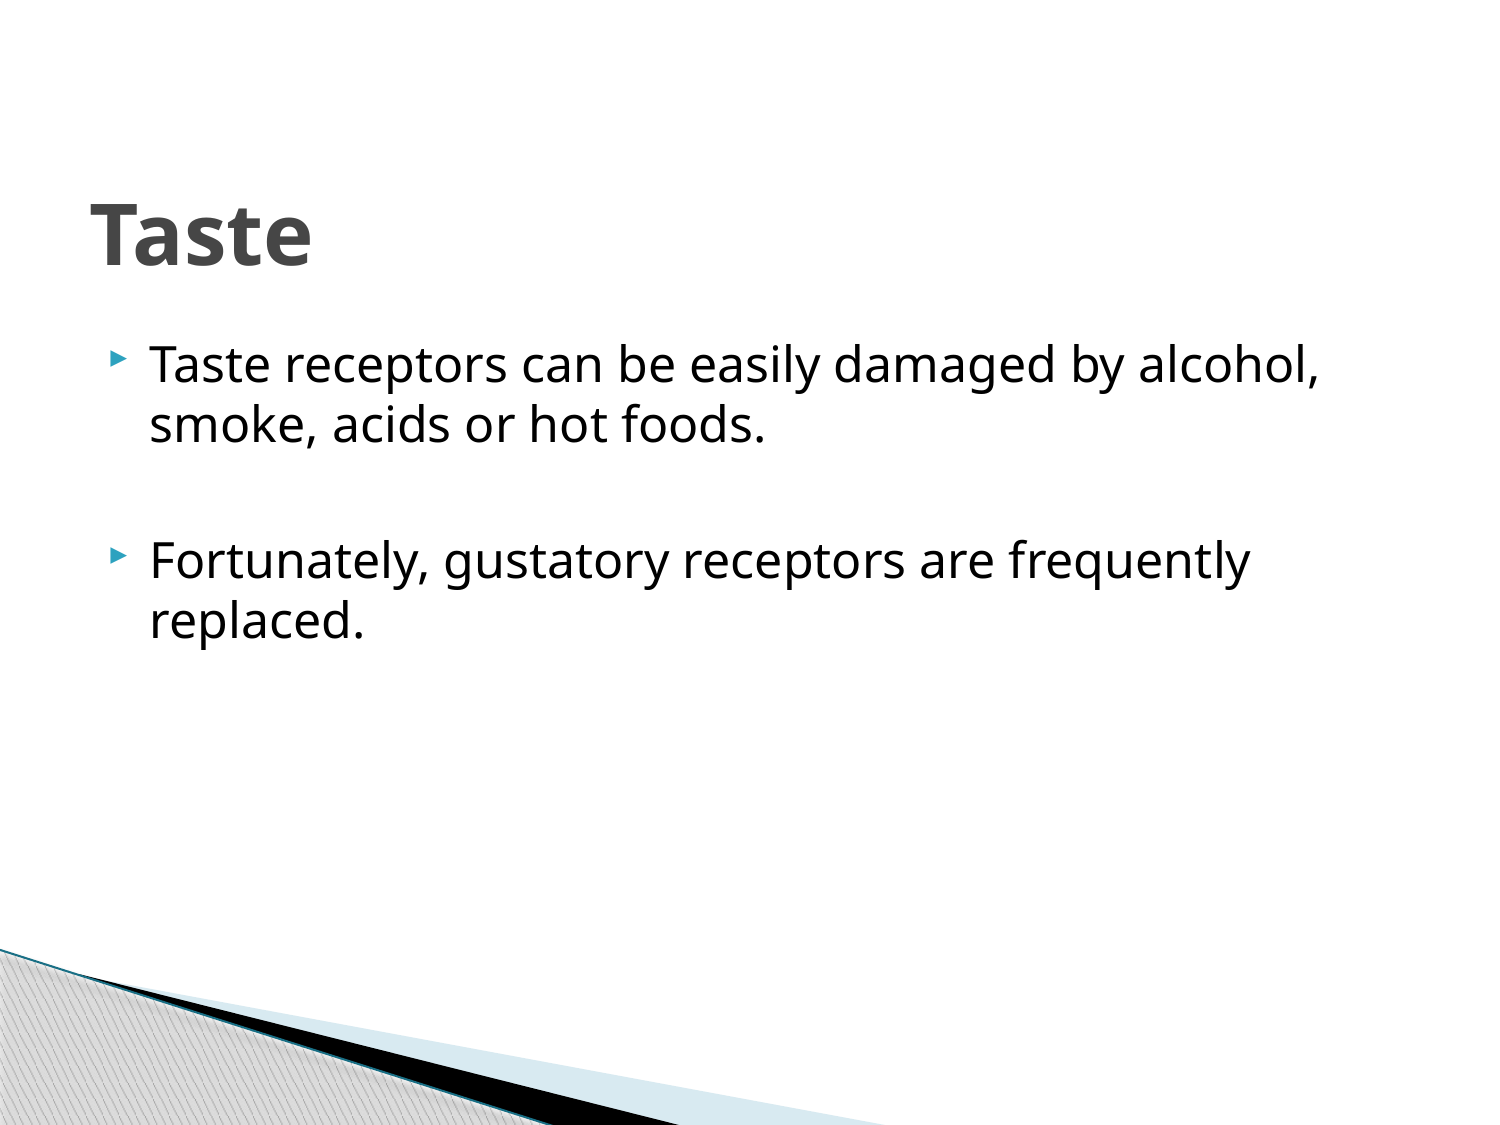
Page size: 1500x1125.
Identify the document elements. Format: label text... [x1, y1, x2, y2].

list Taste receptors can be easily damaged by alcohol, smoke, acids or hot foods. Fortunately, gustatory receptors are frequently replaced. [75, 325, 1350, 1125]
title Taste [75, 137, 1425, 325]
